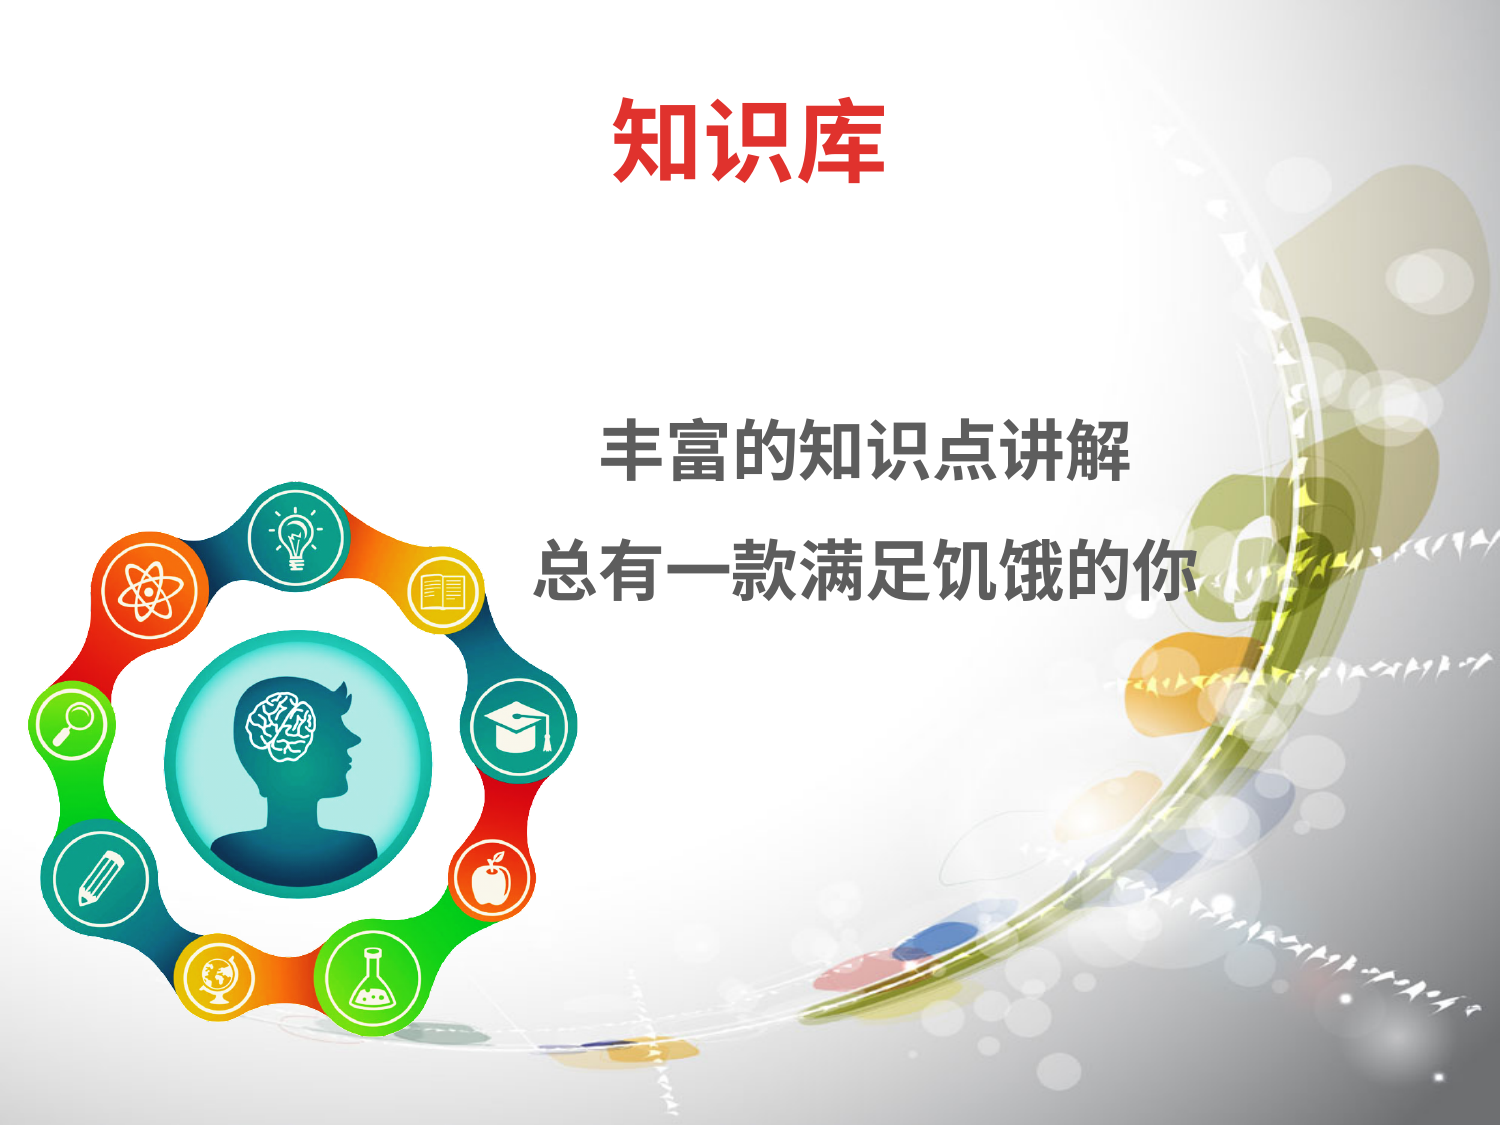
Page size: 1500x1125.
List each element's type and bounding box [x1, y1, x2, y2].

picture [0, 0, 1500, 1125]
list [0, 455, 606, 1062]
